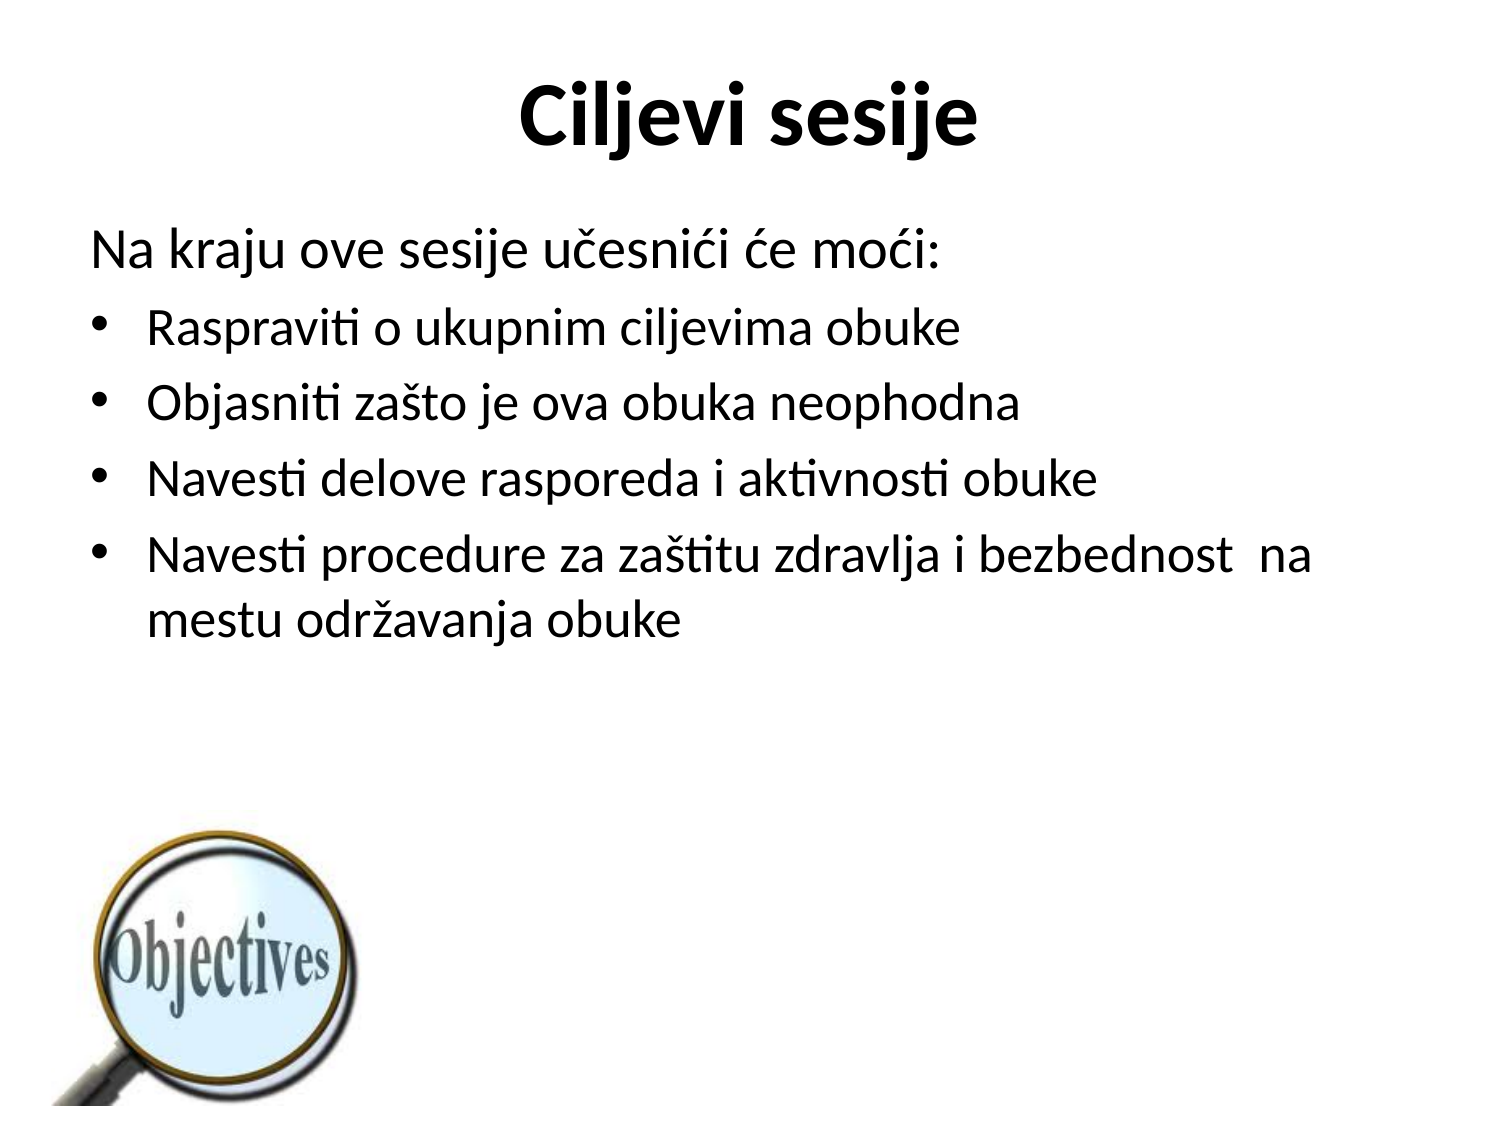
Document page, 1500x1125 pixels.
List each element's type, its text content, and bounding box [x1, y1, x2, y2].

picture [0, 810, 444, 1106]
title Ciljevi sesije [75, 45, 1425, 172]
list Na kraju ove sesije učesnići će moći: Raspraviti o ukupnim ciljevima obuke Objasniti zašto je ova obuka neophodna Navesti delove rasporeda i aktivnosti obuke Navesti procedure za zaštitu zdravlja i bezbednost na mestu održavanja obuke [75, 202, 1472, 1005]
